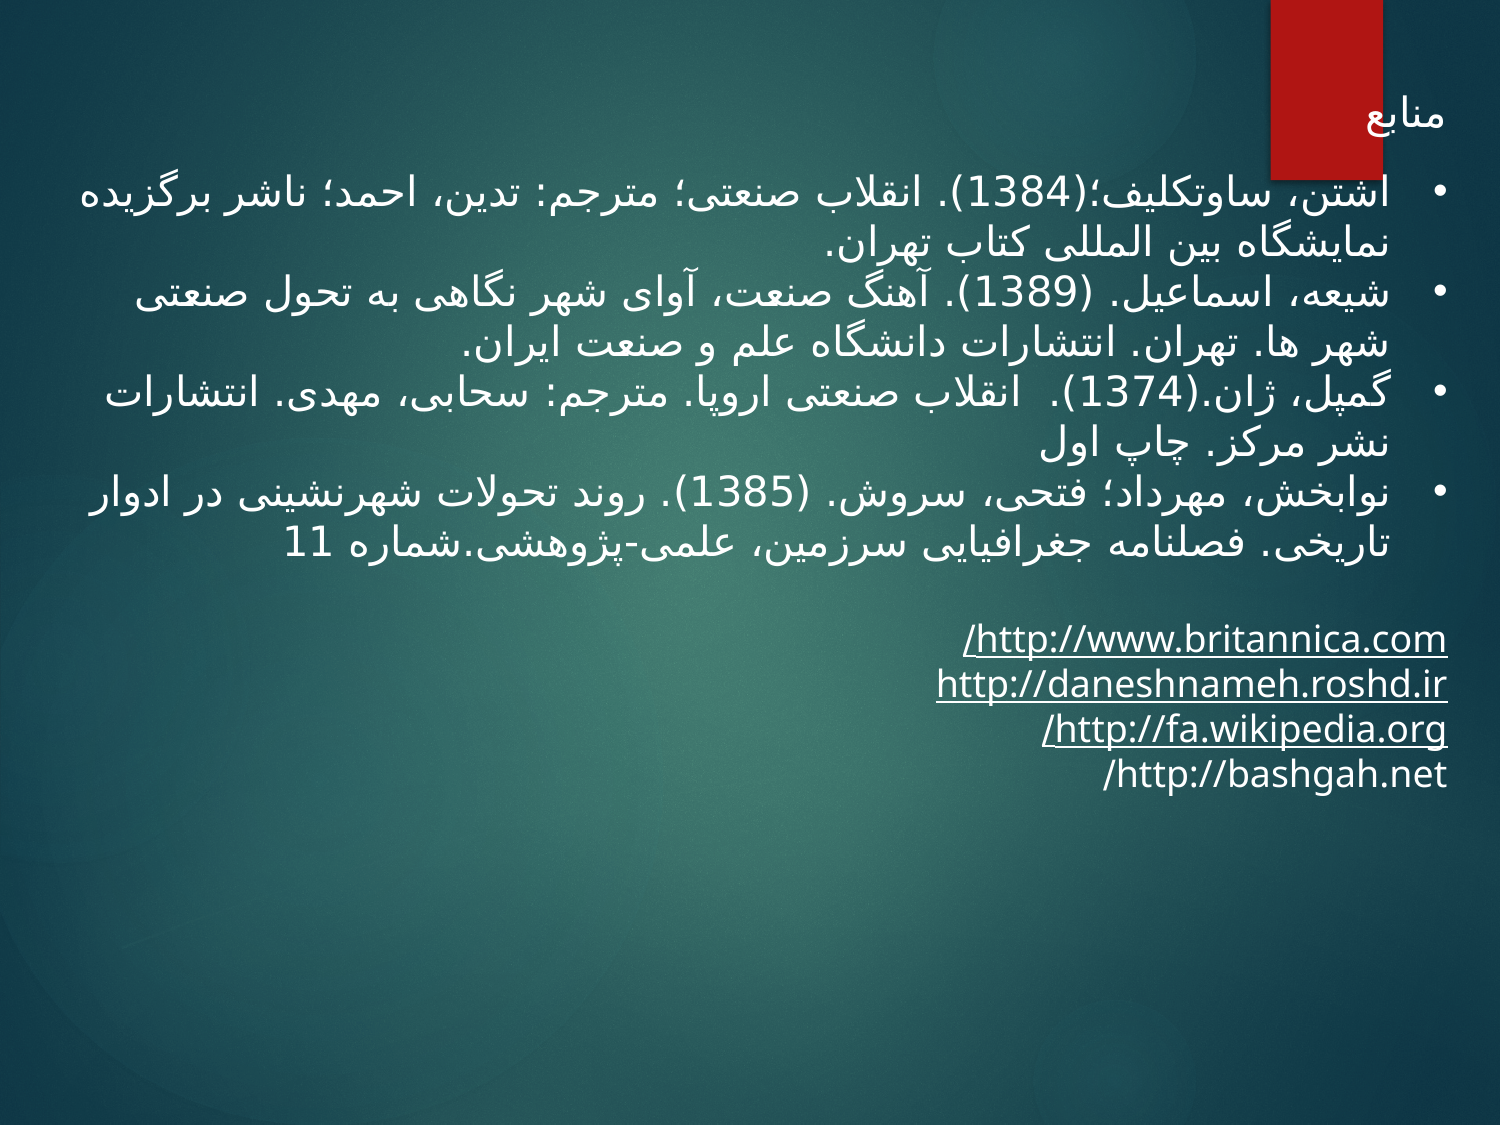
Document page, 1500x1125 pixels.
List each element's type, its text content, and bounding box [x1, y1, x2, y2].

text_box منابع [1350, 78, 1462, 157]
text_box اشتن، ساوتکلیف؛(1384). انقلاب صنعتی؛ مترجم: تدین، احمد؛ ناشر برگزیده نمایشگاه بین المللی کتاب تهران. شیعه، اسماعیل. (1389). آهنگ صنعت، آوای شهر نگاهی به تحول صنعتی شهر ها. تهران. انتشارات دانشگاه علم و صنعت ایران. گمپل، ژان.(1374). انقلاب صنعتی اروپا. مترجم: سحابی، مهدی. انتشارات نشر مرکز. چاپ اول نوابخش، مهرداد؛ فتحی، سروش. (1385). روند تحولات شهرنشینی در ادوار تاریخی. فصلنامه جغرافیایی سرزمین، علمی-پژوهشی.شماره 11 http://www.britannica.com/ http://daneshnameh.roshd.ir http://fa.wikipedia.org/ http://bashgah.net/ [55, 157, 1463, 898]
